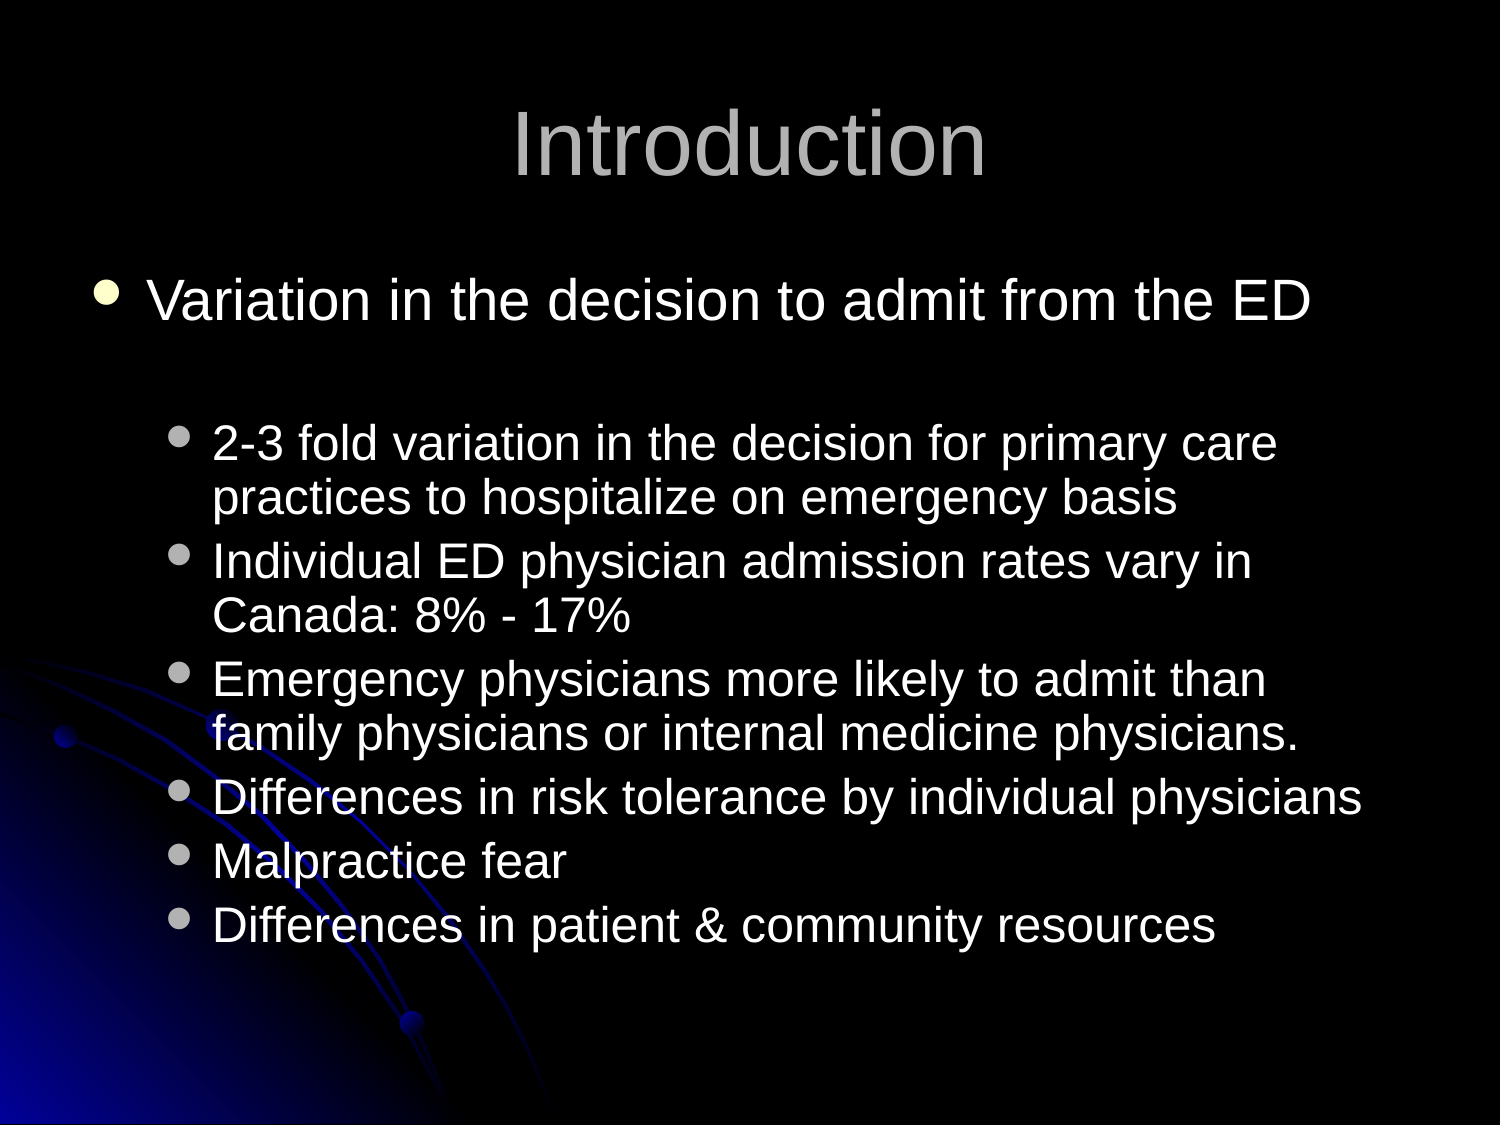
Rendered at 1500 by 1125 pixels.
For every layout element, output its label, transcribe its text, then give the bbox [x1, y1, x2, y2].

list Variation in the decision to admit from the ED 2-3 fold variation in the decision for primary care practices to hospitalize on emergency basis Individual ED physician admission rates vary in Canada: 8% - 17% Emergency physicians more likely to admit than family physicians or internal medicine physicians. Differences in risk tolerance by individual physicians Malpractice fear Differences in patient & community resources [74, 262, 1426, 1006]
title Introduction [74, 45, 1426, 233]
